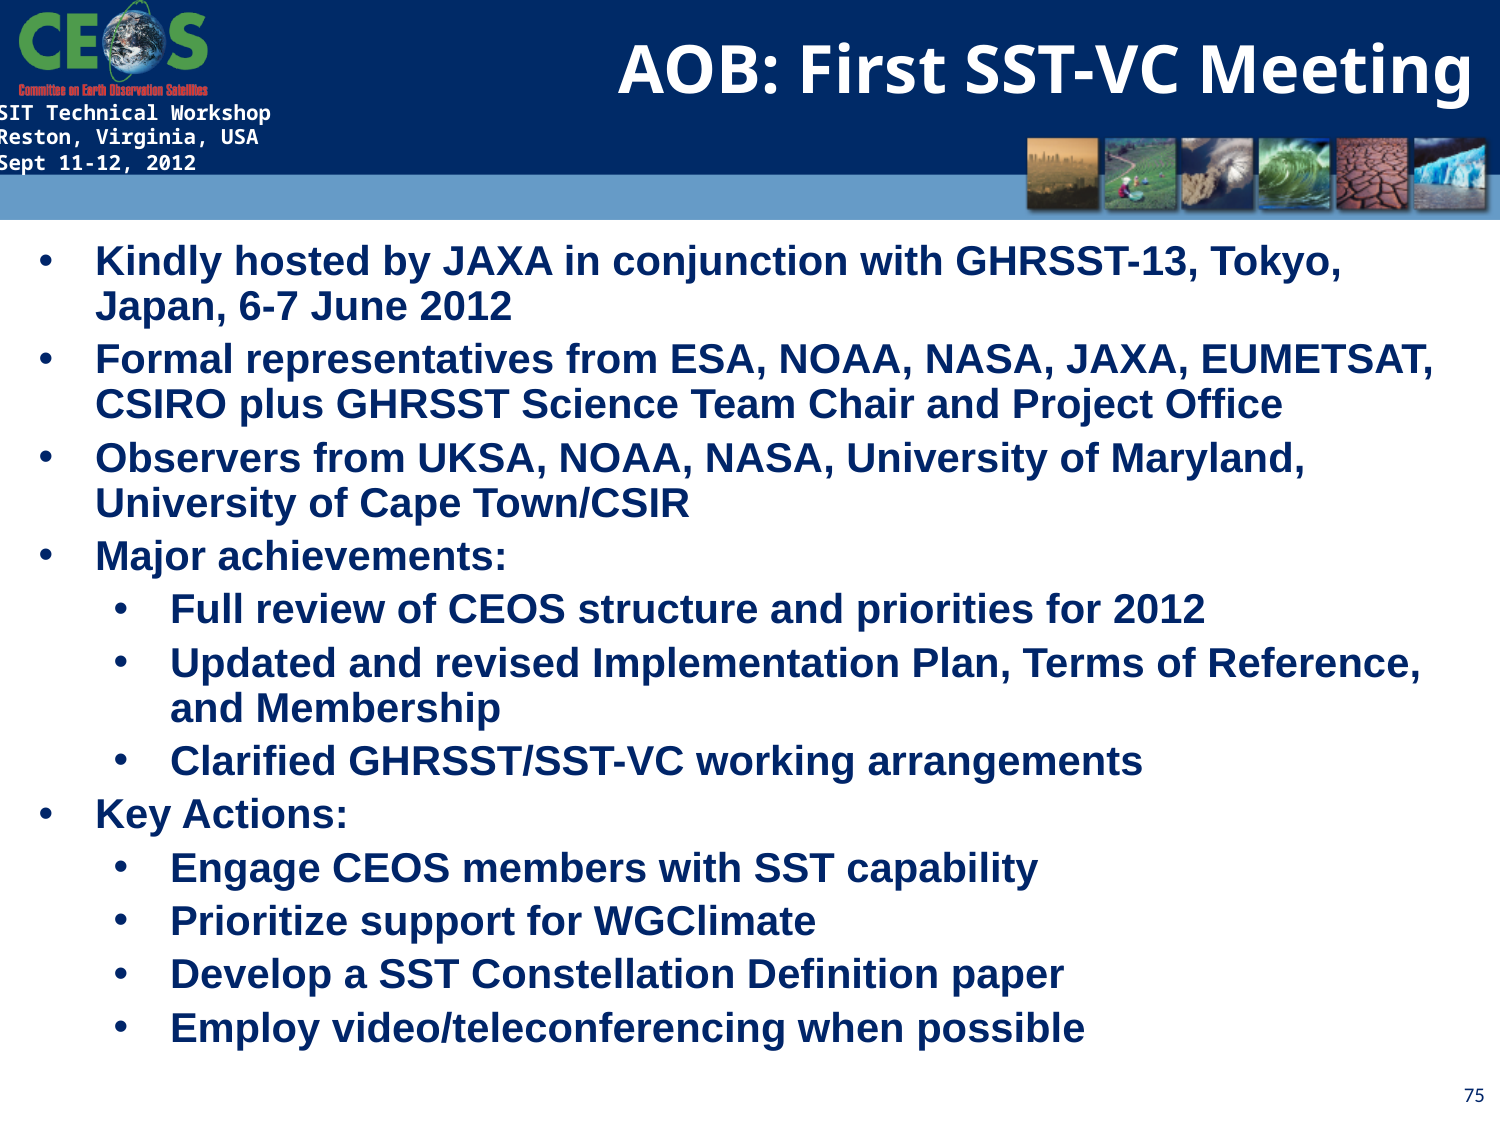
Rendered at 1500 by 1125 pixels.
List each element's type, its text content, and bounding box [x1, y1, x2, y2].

slide_number 75 [1187, 1073, 1500, 1125]
text_box Kindly hosted by JAXA in conjunction with GHRSST-13, Tokyo, Japan, 6-7 June 2012 Formal representatives from ESA, NOAA, NASA, JAXA, EUMETSAT, CSIRO plus GHRSST Science Team Chair and Project Office Observers from UKSA, NOAA, NASA, University of Maryland, University of Cape Town/CSIR Major achievements: Full review of CEOS structure and priorities for 2012 Updated and revised Implementation Plan, Terms of Reference, and Membership Clarified GHRSST/SST-VC working arrangements Key Actions: Engage CEOS members with SST capability Prioritize support for WGClimate Develop a SST Constellation Definition paper Employ video/teleconferencing when possible [24, 232, 1473, 1074]
title AOB: First SST-VC Meeting [216, 16, 1491, 117]
picture [0, 0, 1500, 220]
